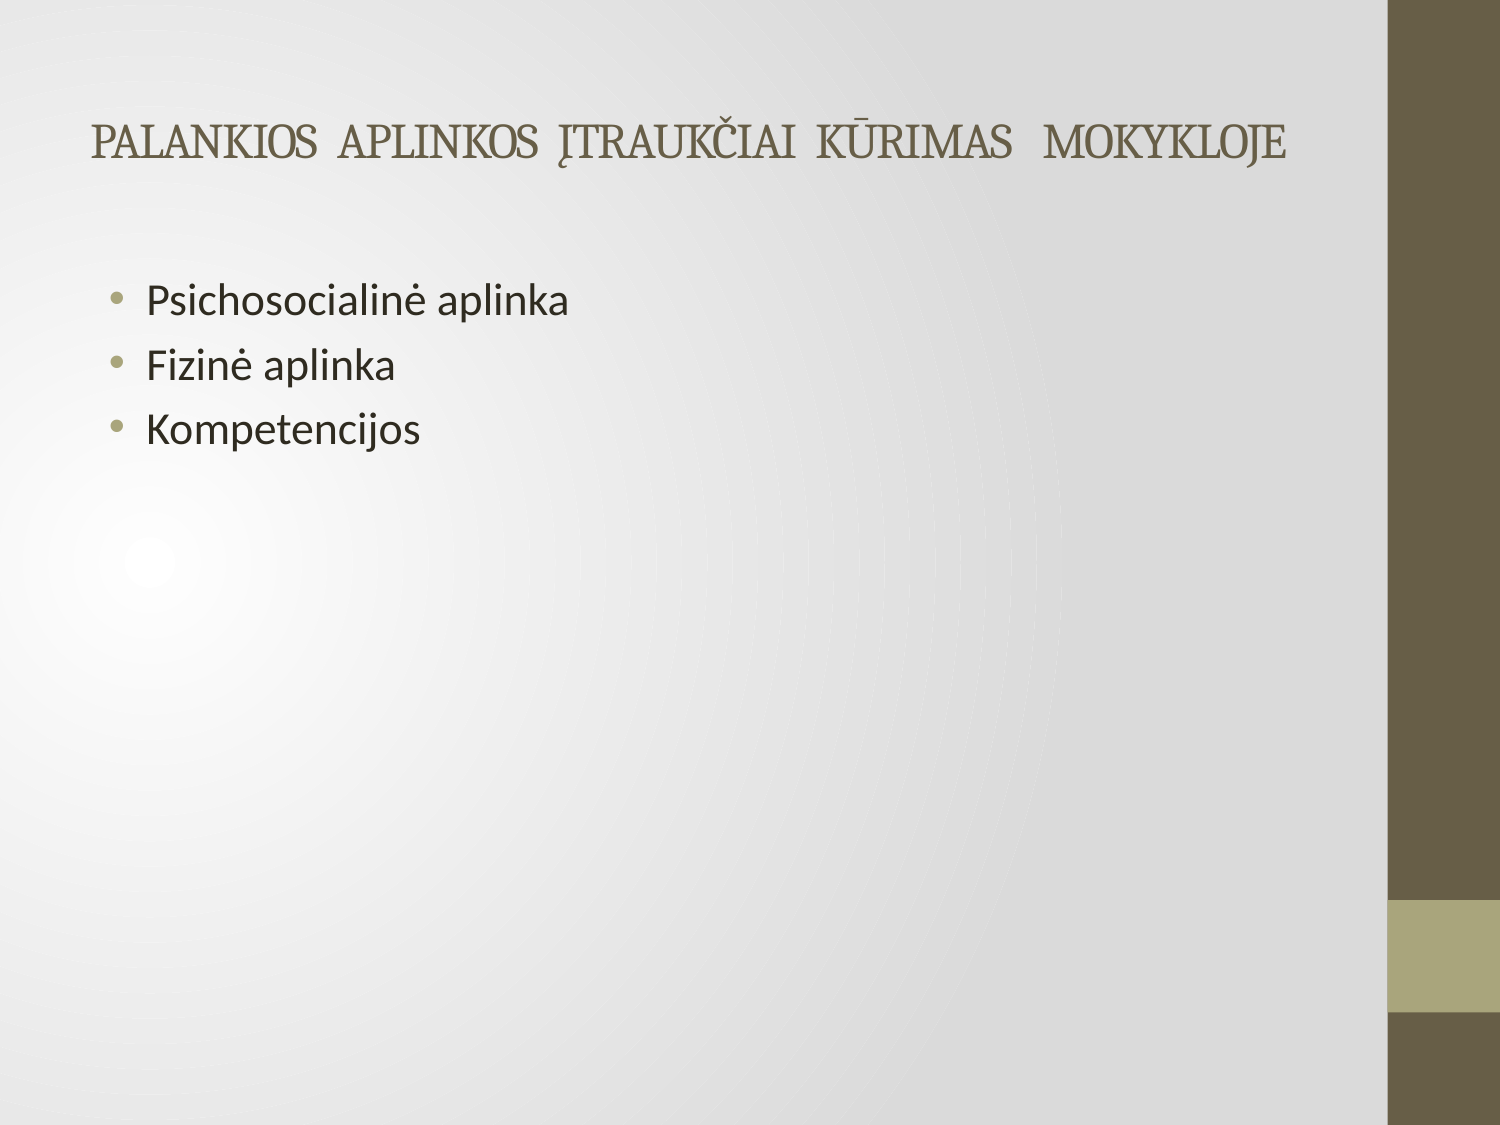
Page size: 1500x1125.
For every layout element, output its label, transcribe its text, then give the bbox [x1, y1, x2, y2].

title PALANKIOS APLINKOS ĮTRAUKČIAI KŪRIMAS MOKYKLOJE [75, 45, 1325, 233]
list Psichosocialinė aplinka Fizinė aplinka Kompetencijos [75, 262, 1325, 1050]
